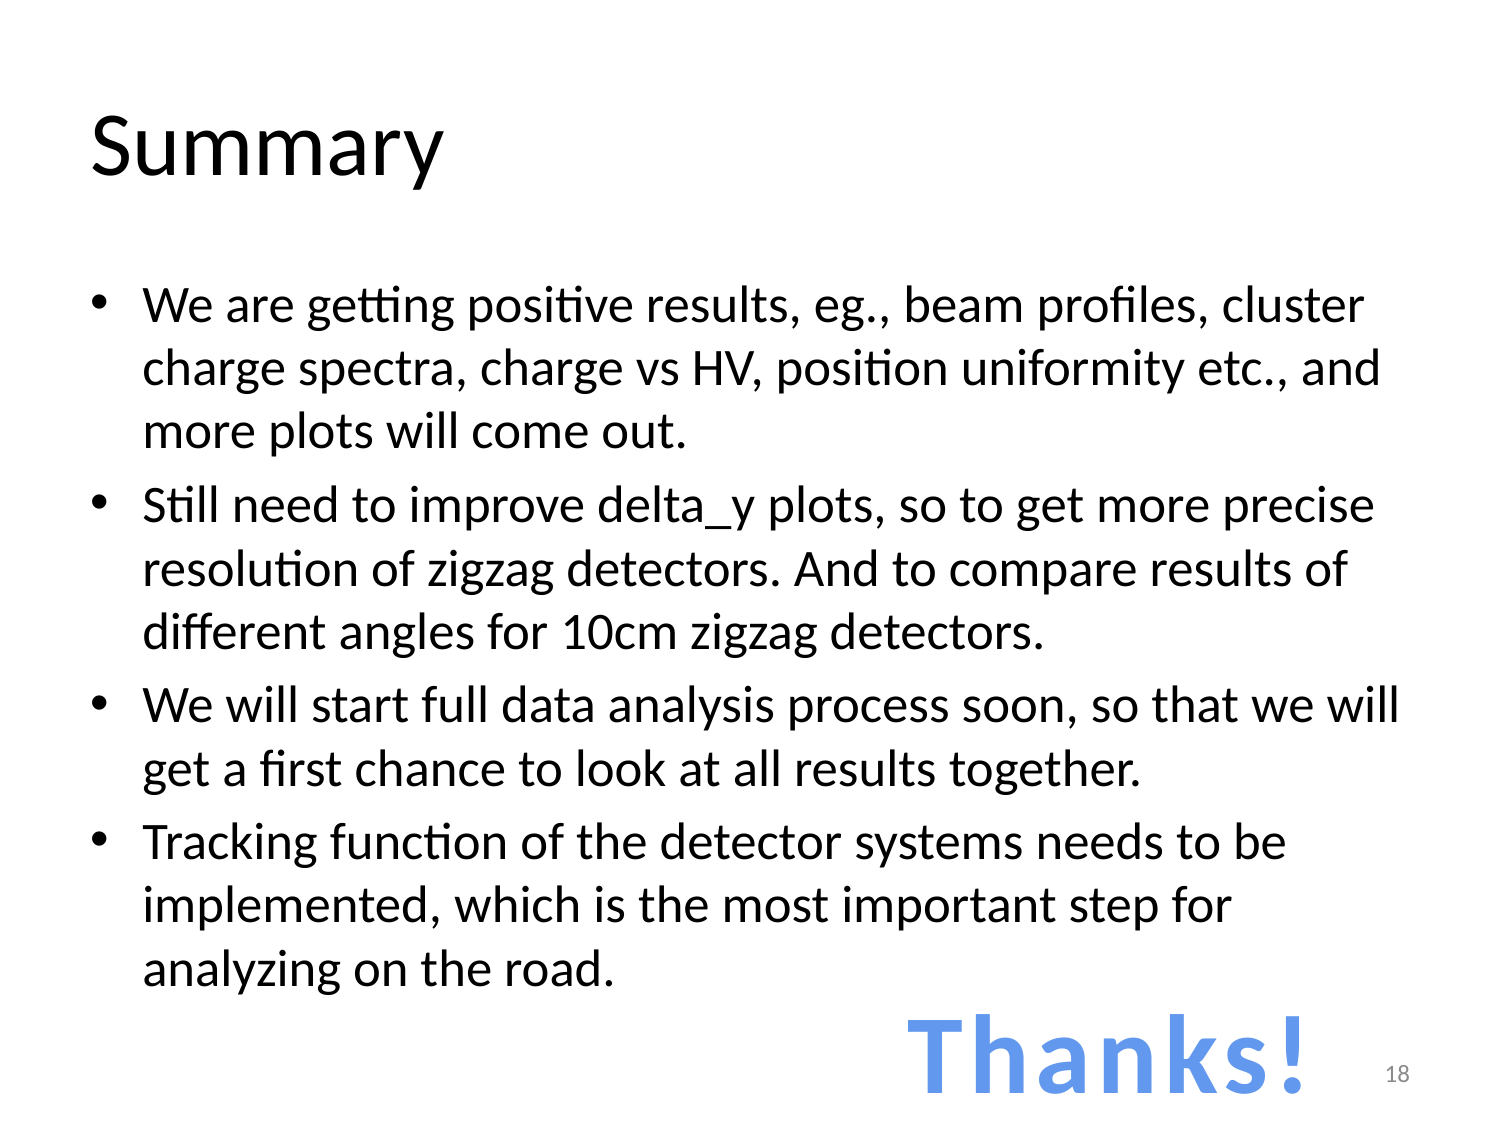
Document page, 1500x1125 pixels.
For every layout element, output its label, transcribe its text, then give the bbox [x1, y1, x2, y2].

slide_number 18 [1327, 1042, 1425, 1103]
title Summary [75, 45, 1425, 233]
list We are getting positive results, eg., beam profiles, cluster charge spectra, charge vs HV, position uniformity etc., and more plots will come out. Still need to improve delta_y plots, so to get more precise resolution of zigzag detectors. And to compare results of different angles for 10cm zigzag detectors. We will start full data analysis process soon, so that we will get a first chance to look at all results together. Tracking function of the detector systems needs to be implemented, which is the most important step for analyzing on the road. [75, 262, 1425, 1005]
text_box Thanks! [892, 973, 1327, 1124]
